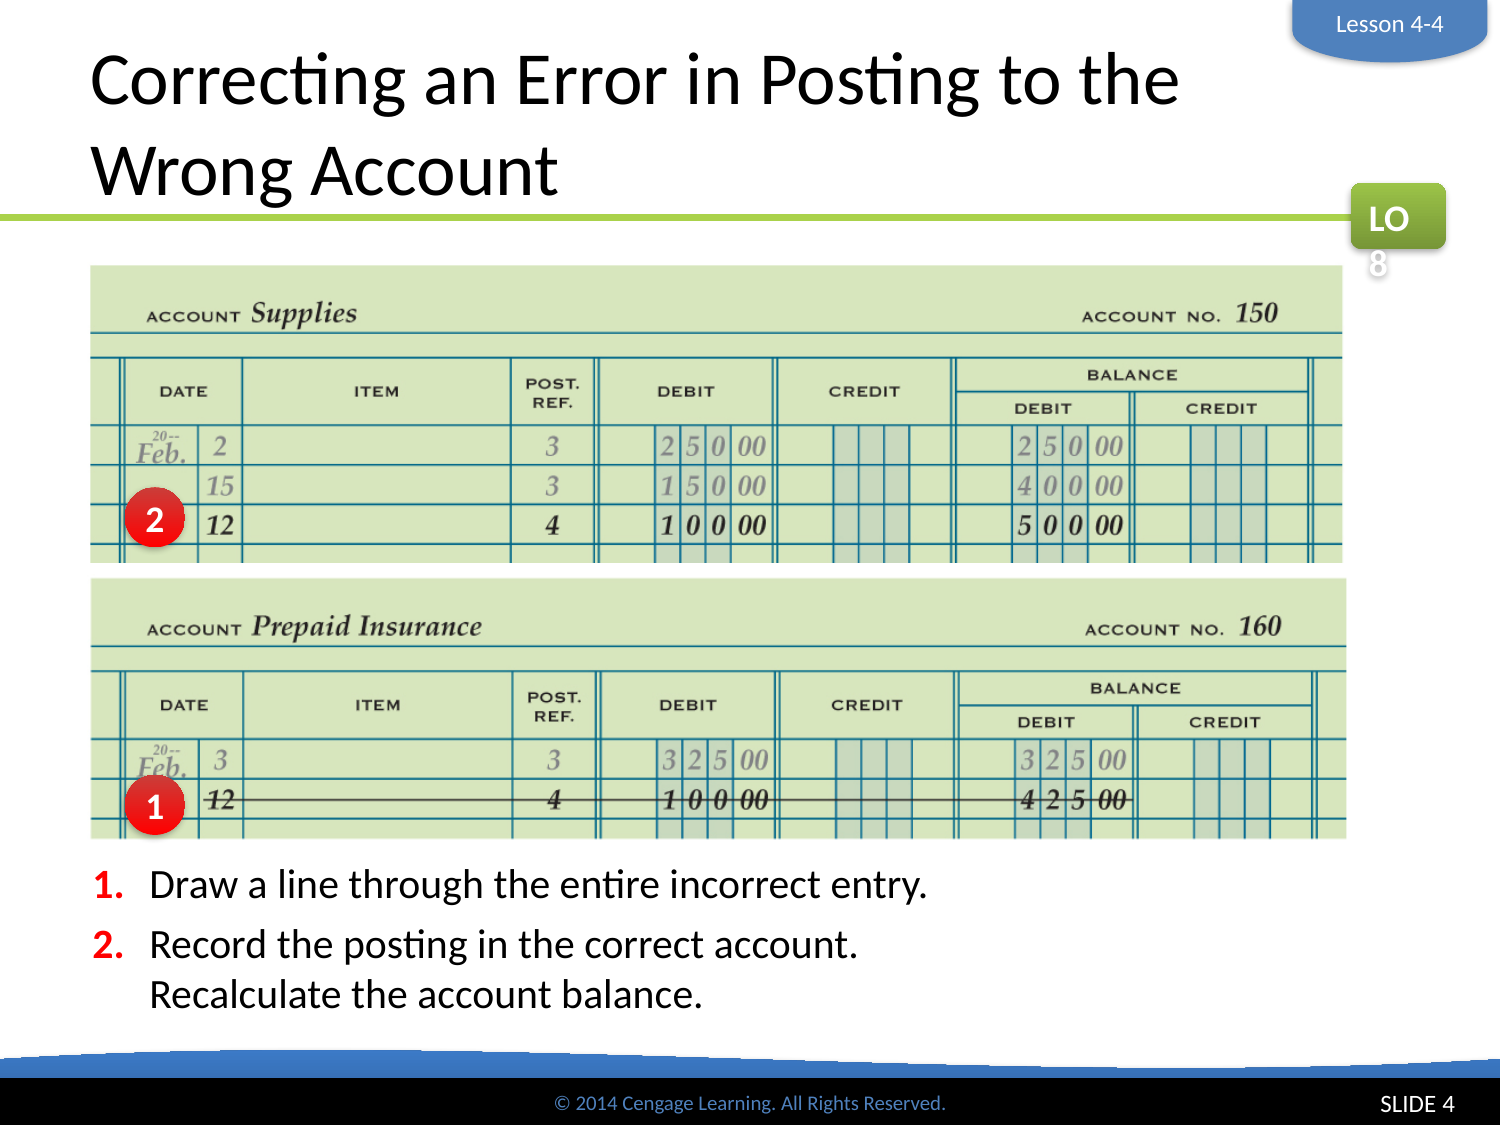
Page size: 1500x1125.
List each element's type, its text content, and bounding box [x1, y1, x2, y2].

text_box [1292, 0, 1488, 63]
title Correcting an Error in Posting to the Wrong Account [75, 29, 1350, 218]
text_box 1. Draw a line through the entire incorrect entry. [77, 849, 1350, 909]
slide_number SLIDE 4 [1170, 1080, 1470, 1125]
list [87, 262, 1348, 564]
text_box 2. Record the posting in the correct account. Recalculate the account balance. [77, 909, 1350, 1024]
text_box LO8 [1350, 183, 1446, 250]
picture [87, 574, 1351, 845]
